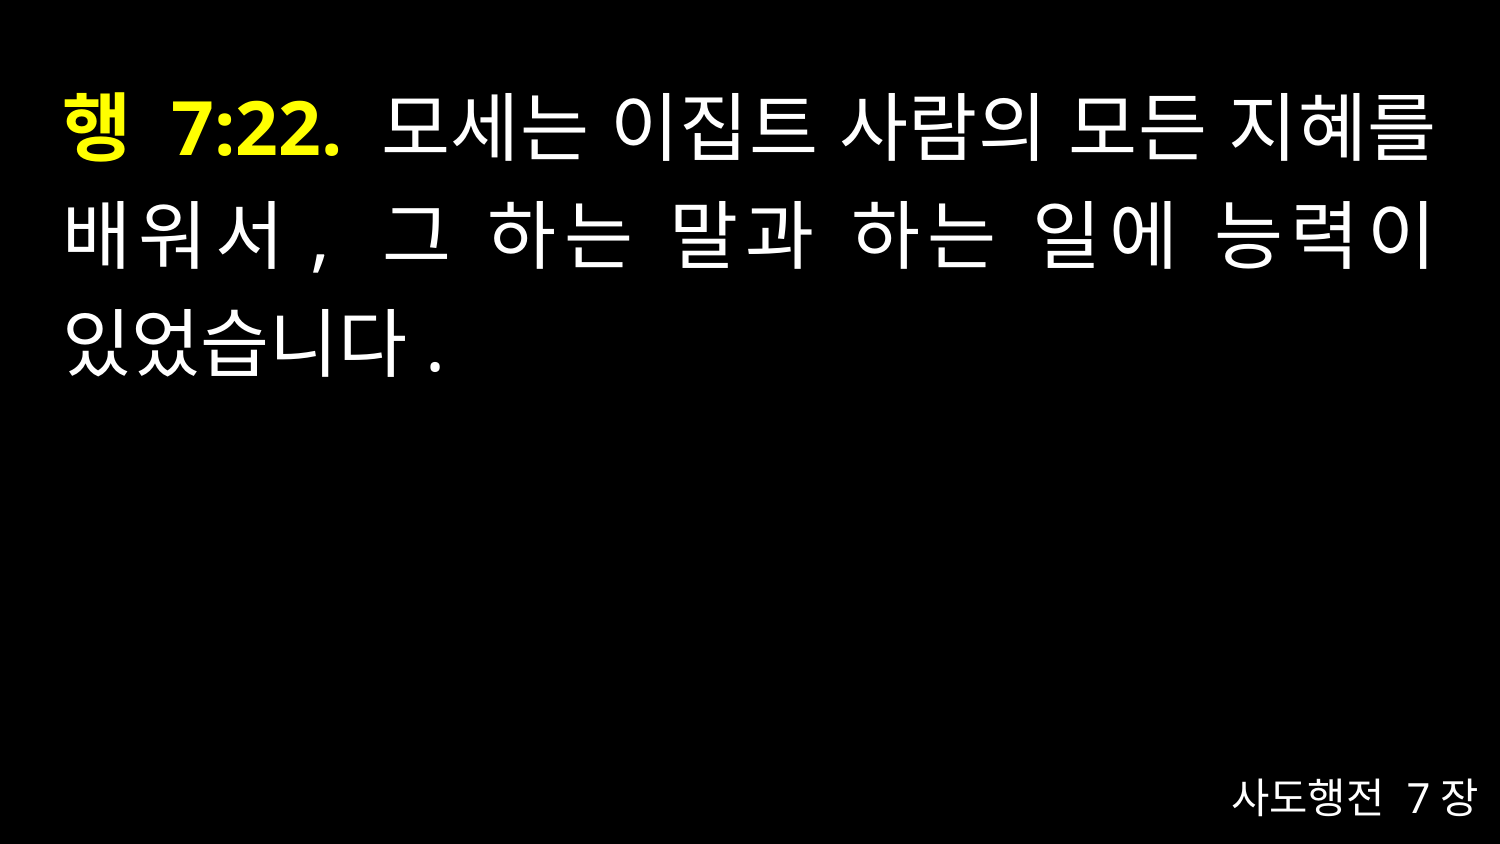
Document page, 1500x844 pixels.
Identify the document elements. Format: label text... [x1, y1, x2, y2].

title 행 7:22. 모세는 이집트 사람의 모든 지혜를 배워서, 그 하는 말과 하는 일에 능력이 있었습니다. [0, 0, 1500, 844]
subtitle 사도행전 7장 [916, 770, 1500, 844]
